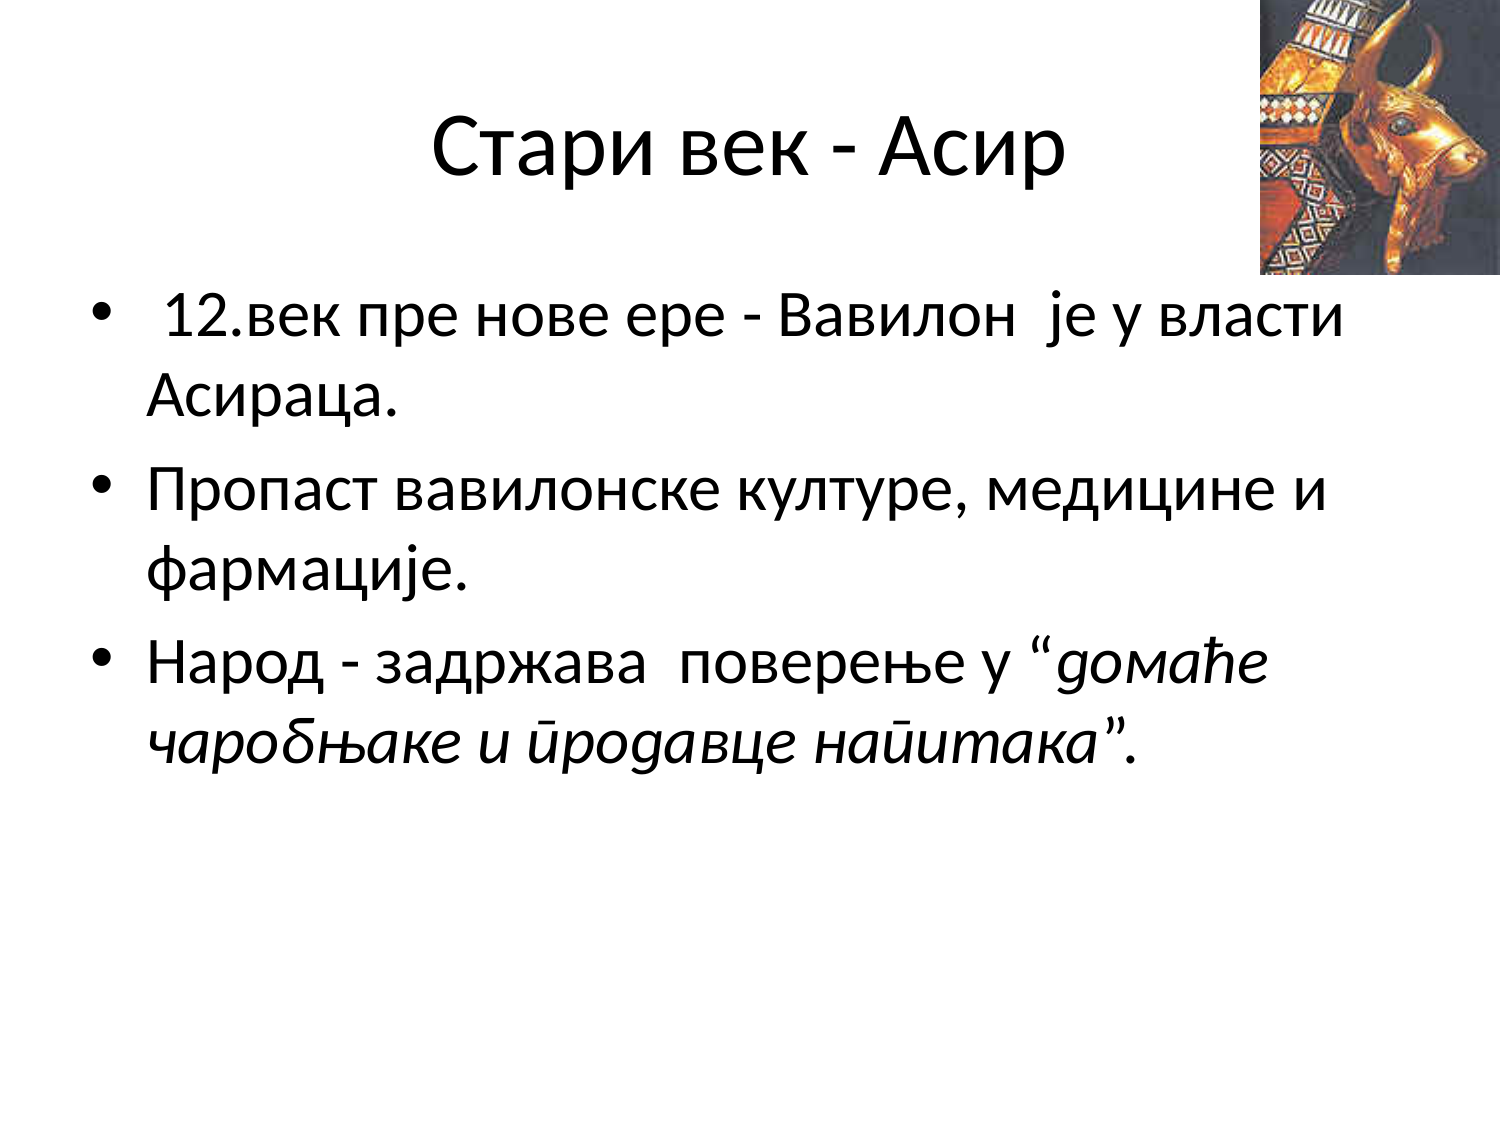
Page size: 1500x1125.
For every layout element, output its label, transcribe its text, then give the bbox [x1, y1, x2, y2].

list 12.век пре нове ере - Вавилон је у власти Асираца. Пропаст вавилонске културе, медицине и фармације. Народ - задржава поверење у “домаће чаробњаке и продавце напитака”. [75, 262, 1425, 1005]
title Стари век - Асир [75, 45, 1255, 233]
picture [1260, 0, 1500, 276]
